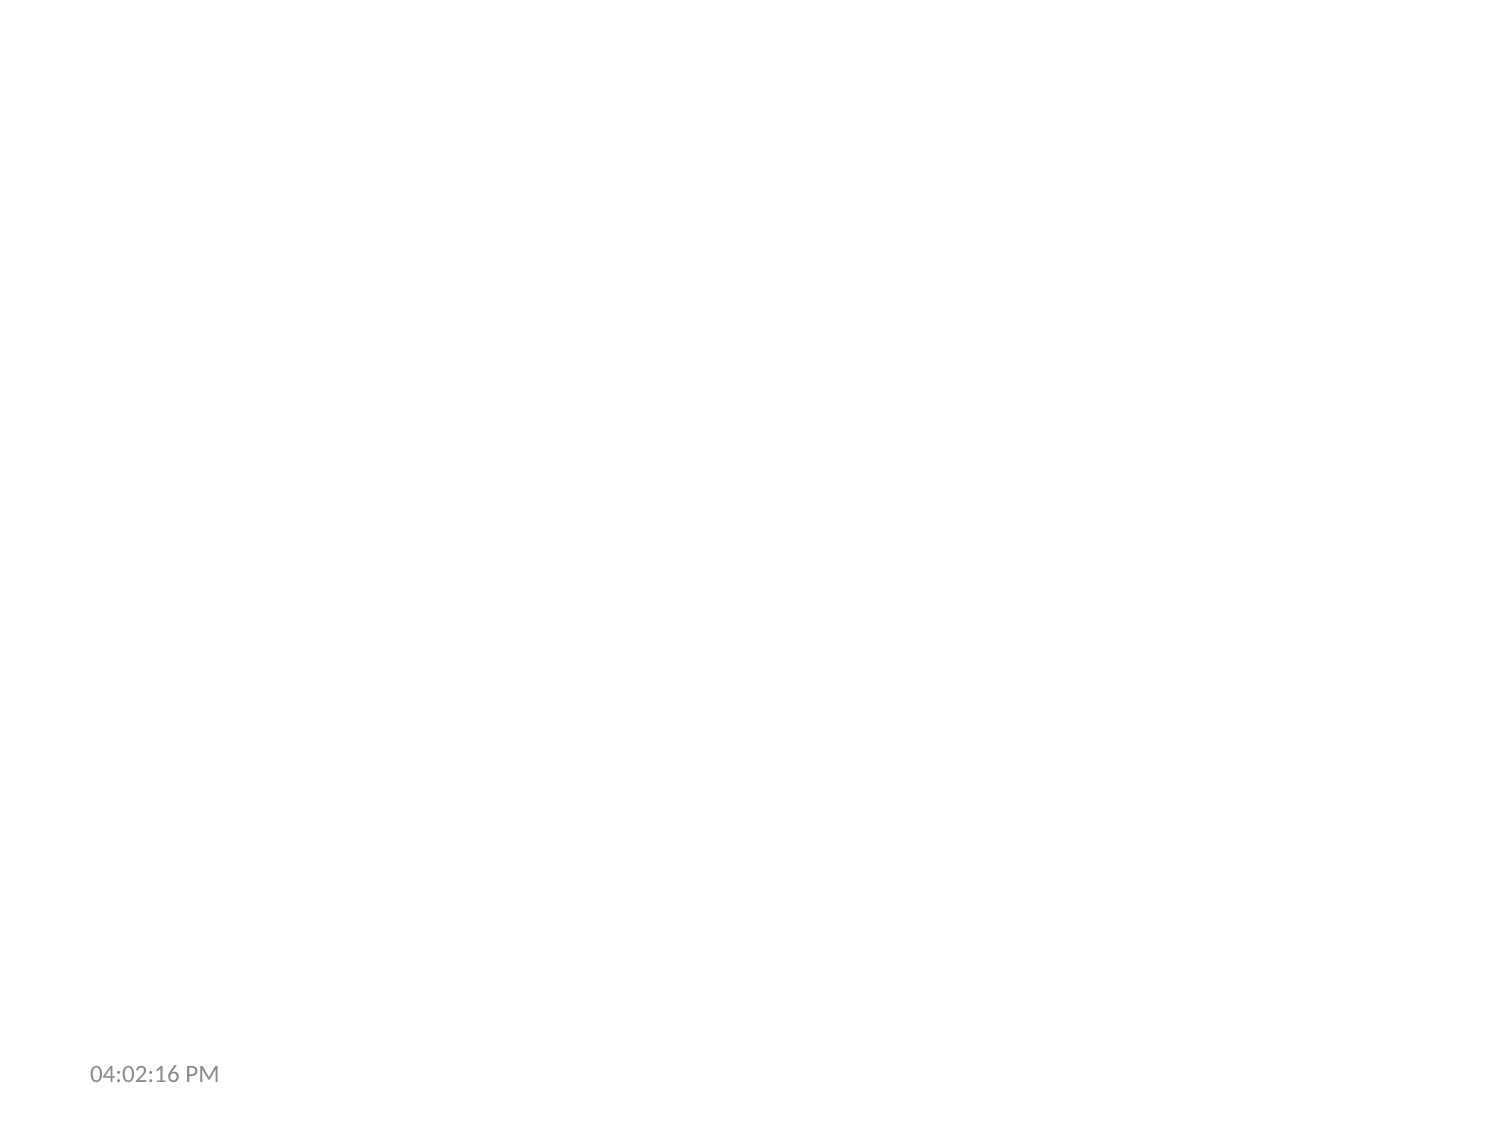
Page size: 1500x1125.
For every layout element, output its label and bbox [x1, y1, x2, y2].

slide_number [75, 1042, 425, 1103]
